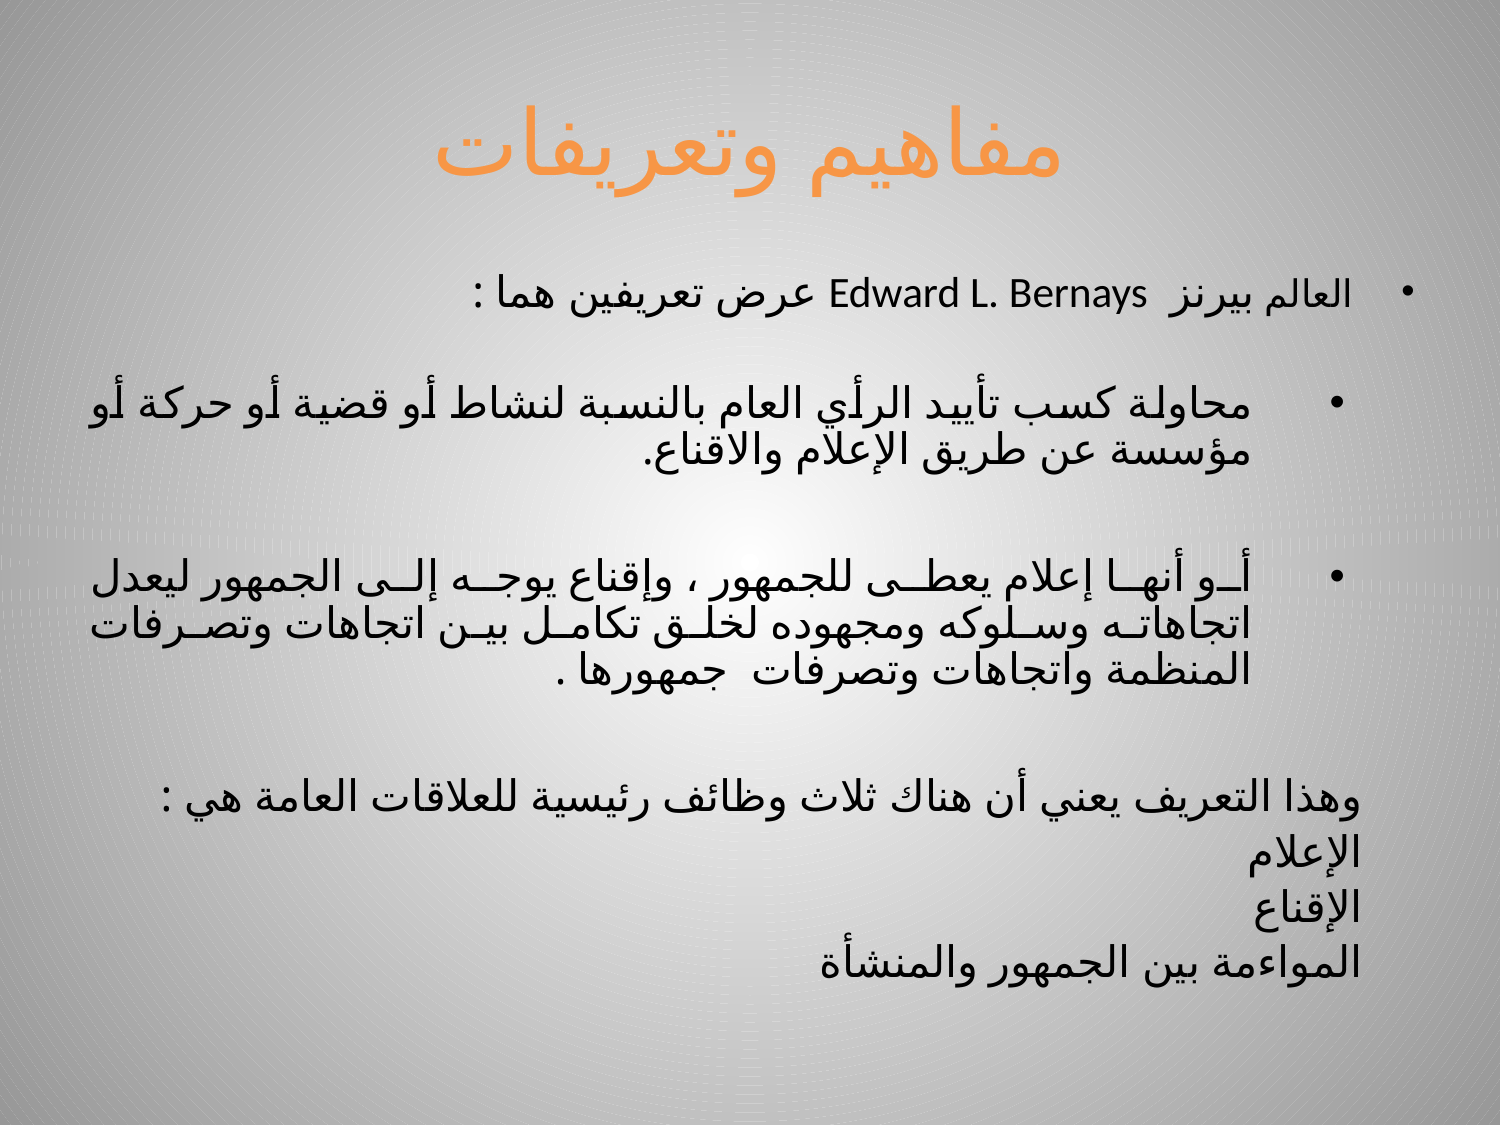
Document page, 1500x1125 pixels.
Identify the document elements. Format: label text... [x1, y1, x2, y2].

title مفاهيم وتعريفات [75, 45, 1425, 233]
list العالم بيرنز Edward L. Bernays عرض تعريفين هما : محاولة كسب تأييد الرأي العام بالنسبة لنشاط أو قضية أو حركة أو مؤسسة عن طريق الإعلام والاقناع. أو أنها إعلام يعطى للجمهور ، وإقناع يوجه إلى الجمهور ليعدل اتجاهاته وسلوكه ومجهوده لخلق تكامل بين اتجاهات وتصرفات المنظمة واتجاهات وتصرفات جمهورها . وهذا التعريف يعني أن هناك ثلاث وظائف رئيسية للعلاقات العامة هي : الإعلام الإقناع المواءمة بين الجمهور والمنشأة [75, 262, 1425, 1005]
